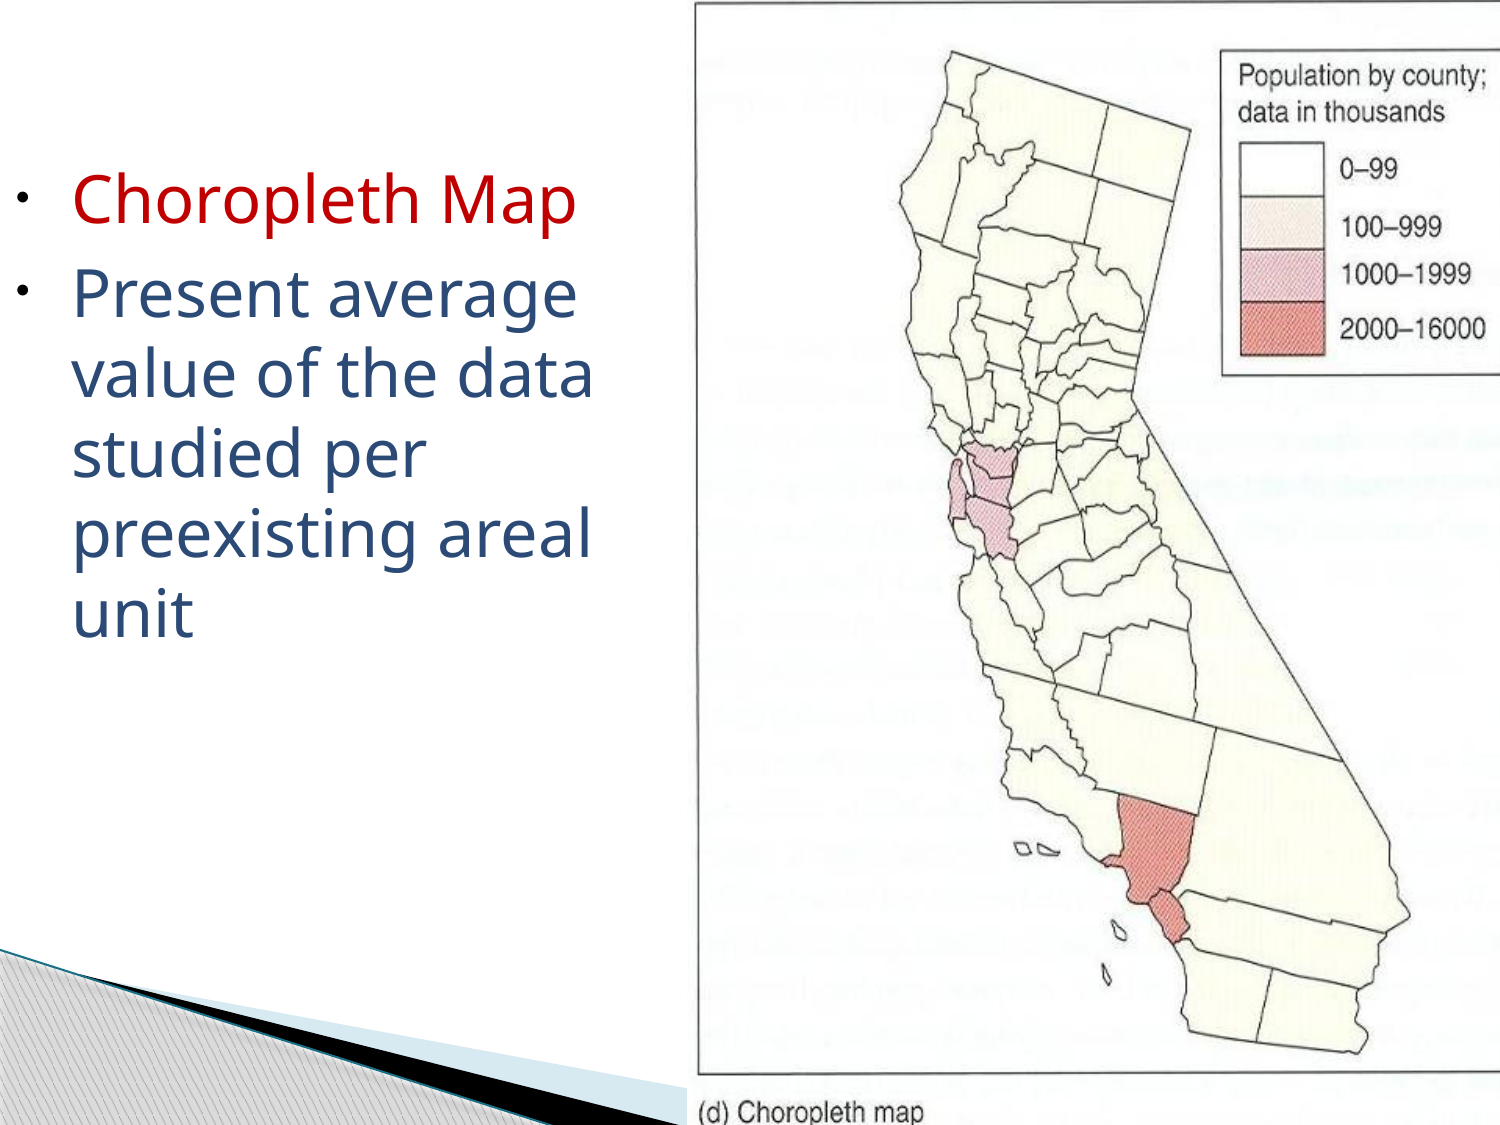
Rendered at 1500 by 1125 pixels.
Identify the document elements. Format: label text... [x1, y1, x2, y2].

list Choropleth Map Present average value of the data studied per preexisting areal unit [0, 149, 681, 925]
picture [687, 0, 1500, 1125]
